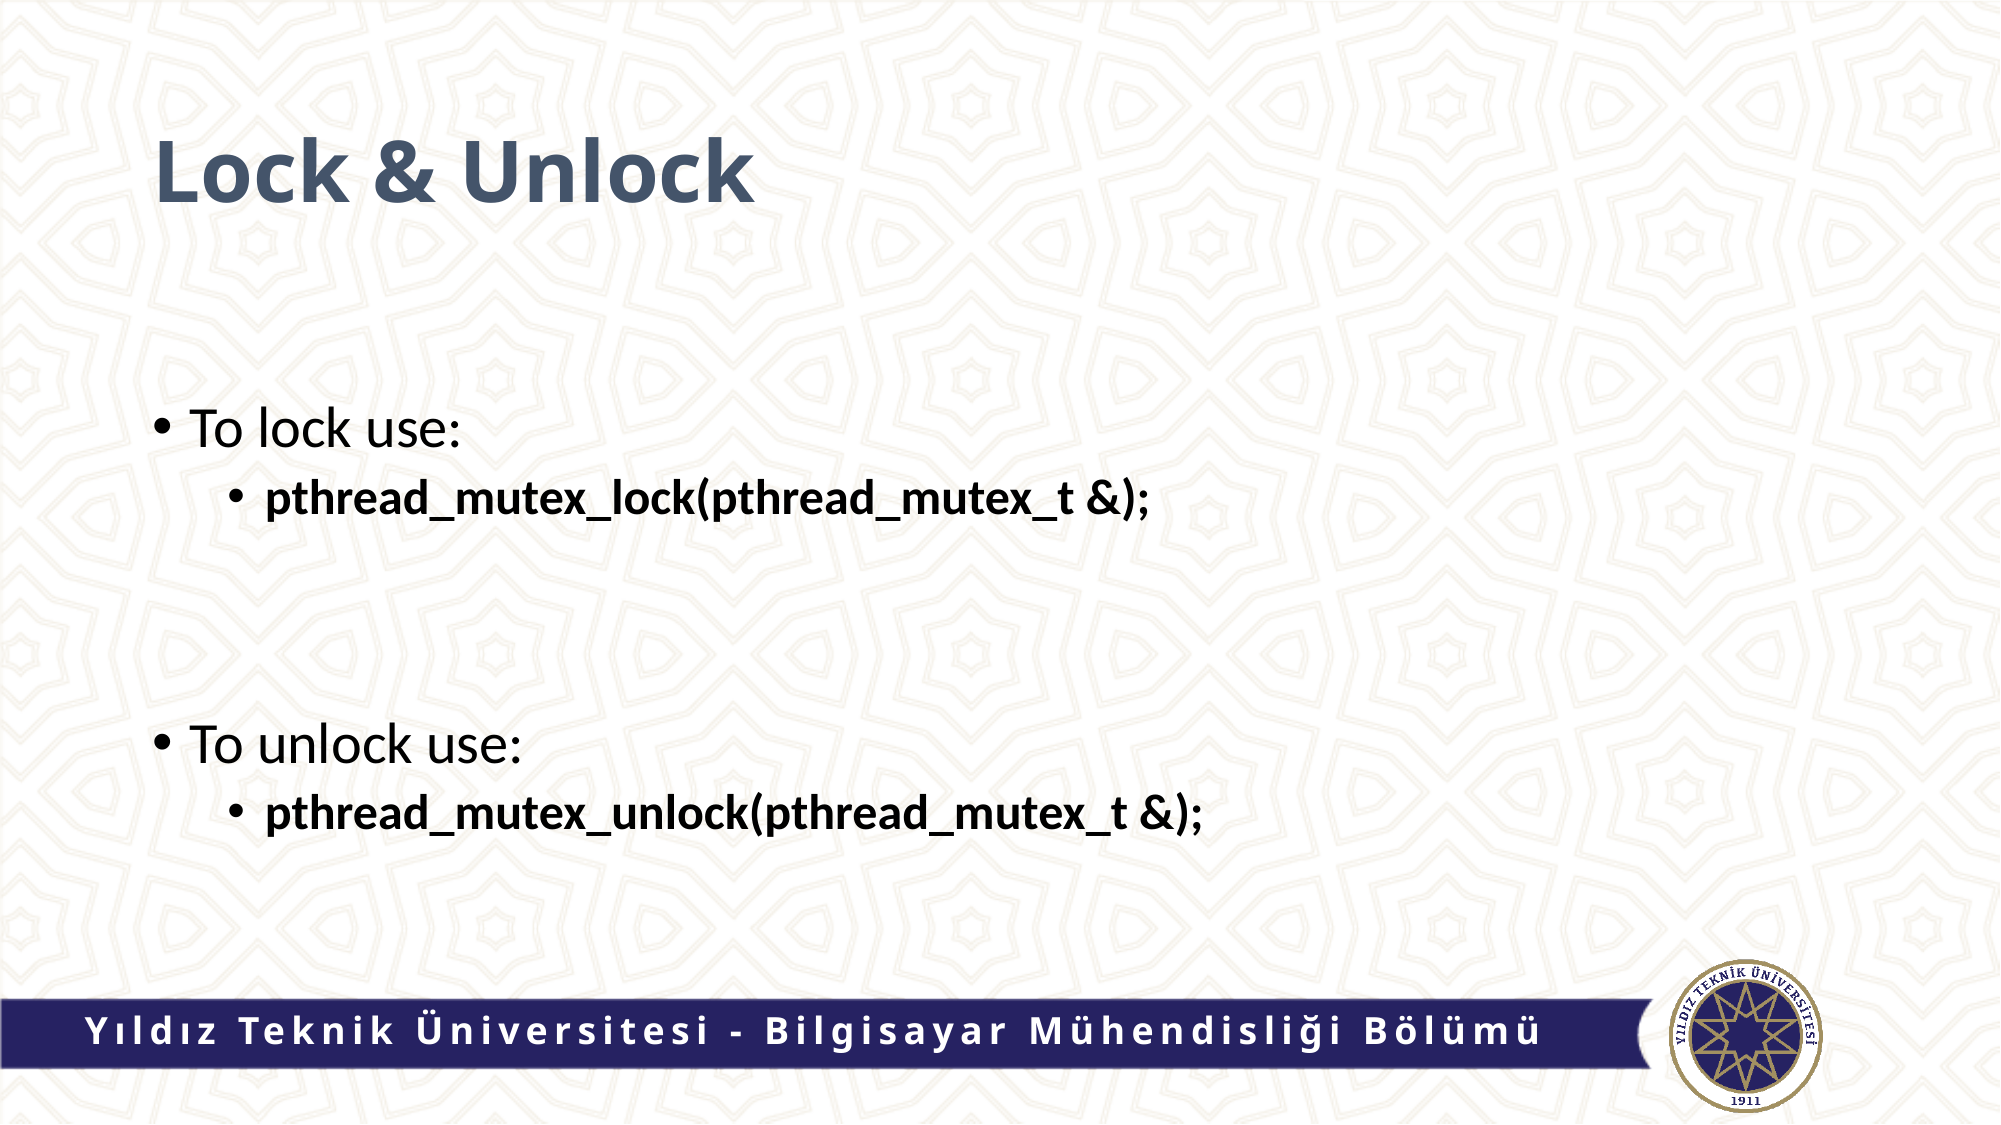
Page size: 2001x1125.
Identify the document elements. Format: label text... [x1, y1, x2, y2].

list To lock use: pthread_mutex_lock(pthread_mutex_t &); To unlock use: pthread_mutex_unlock(pthread_mutex_t &); [137, 299, 1863, 982]
footer Yıldız Teknik Üniversitesi - Bilgisayar Mühendisliği Bölümü [0, 997, 1628, 1069]
title Lock & Unlock [137, 59, 1863, 278]
picture [0, 0, 2000, 1125]
